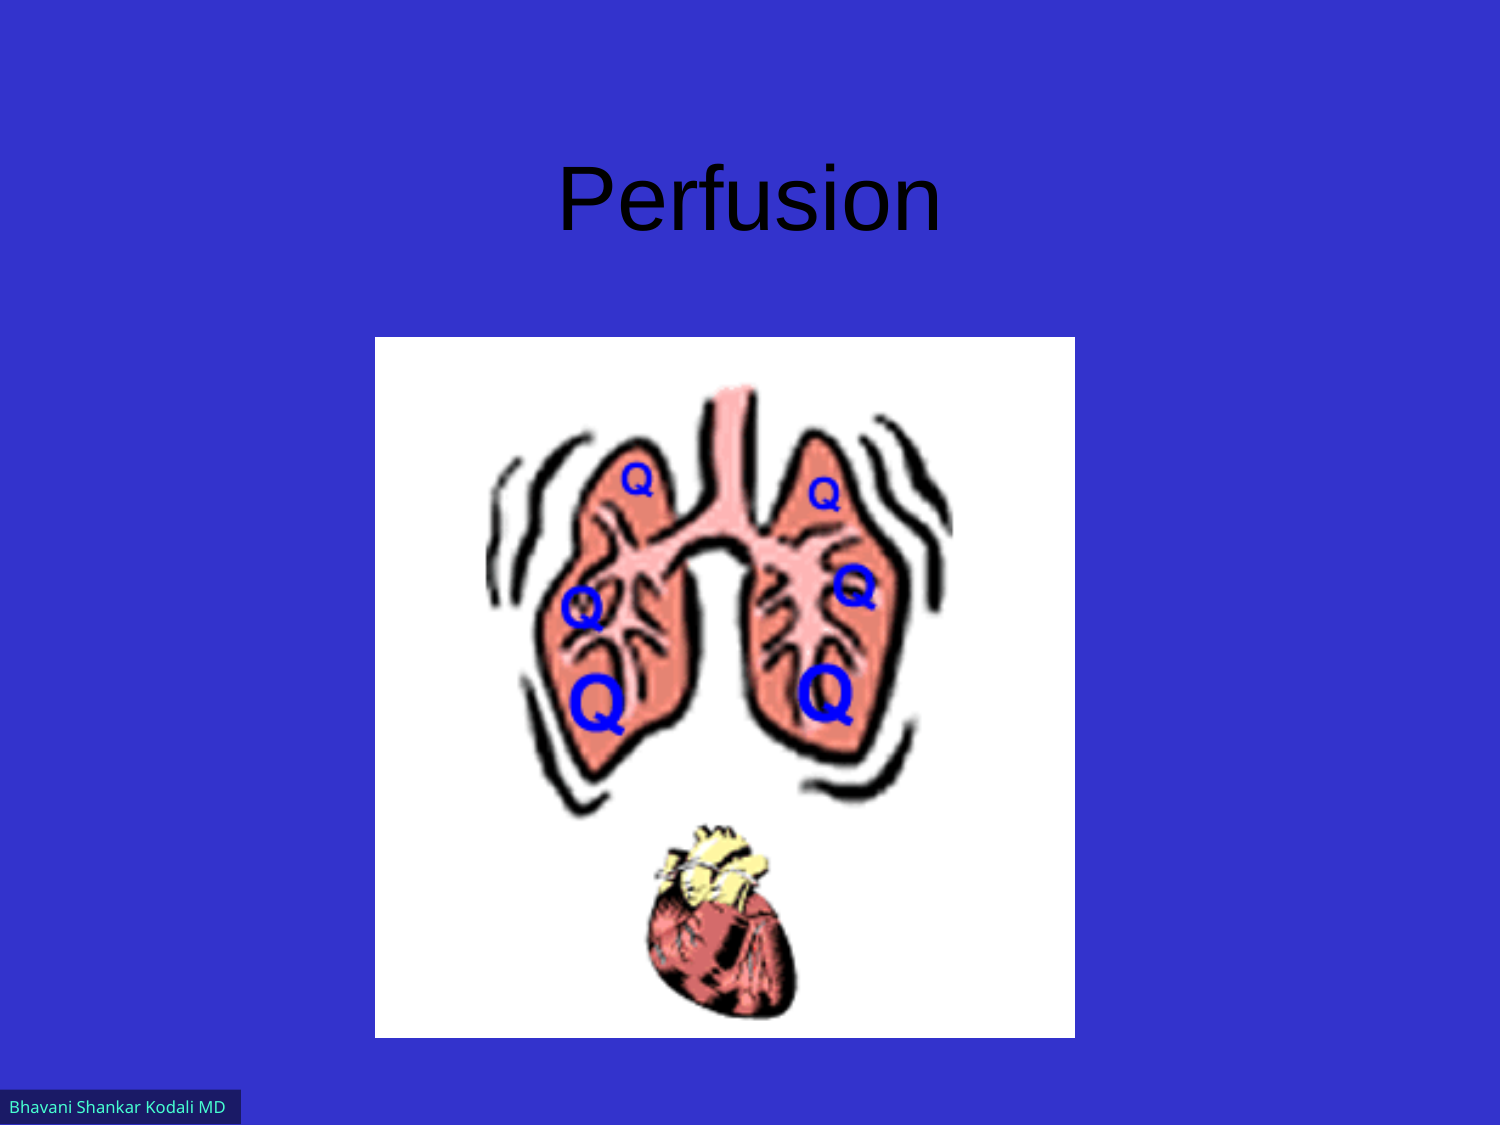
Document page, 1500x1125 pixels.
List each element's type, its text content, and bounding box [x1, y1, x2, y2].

title Perfusion [112, 99, 1388, 288]
picture [374, 337, 1076, 1038]
text_box Bhavani Shankar Kodali MD [0, 1089, 241, 1125]
